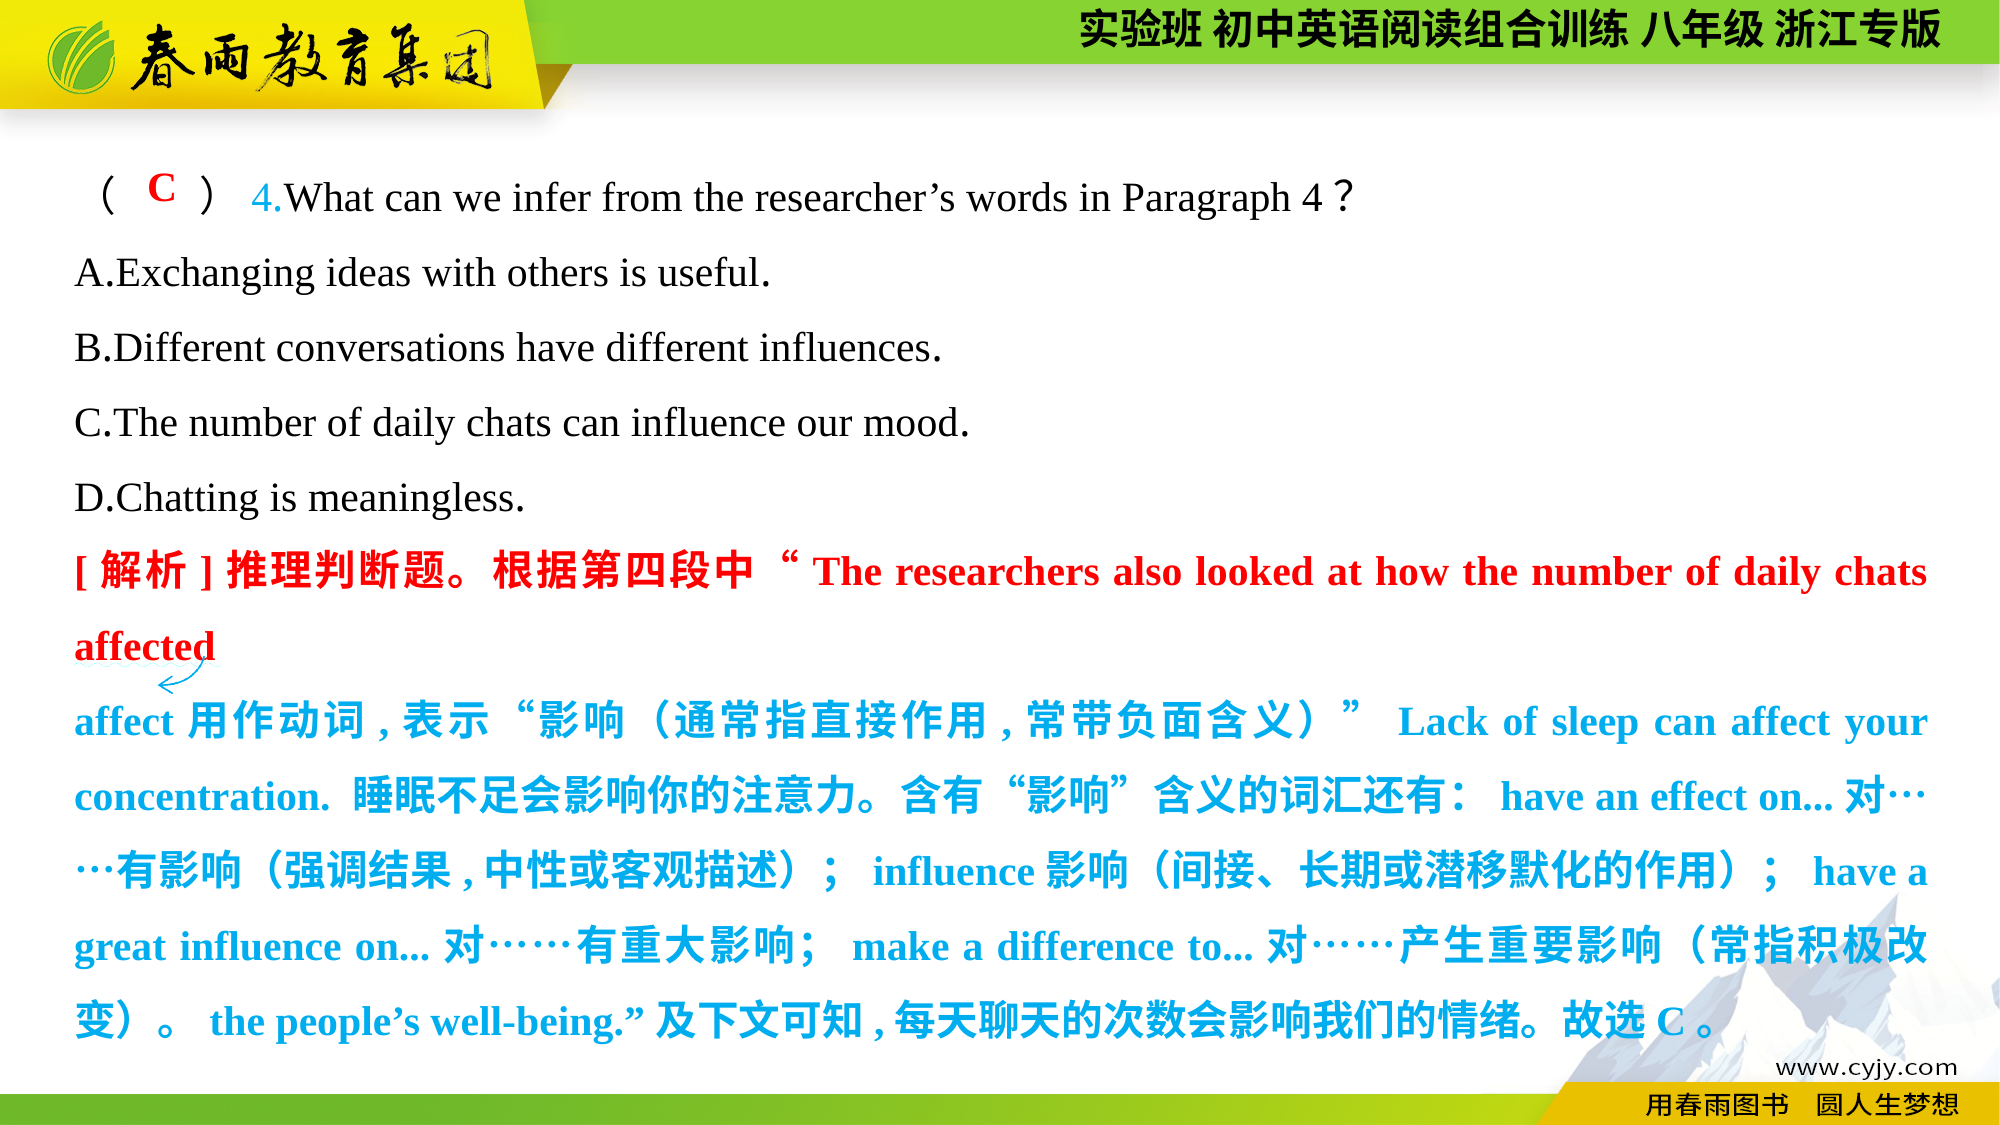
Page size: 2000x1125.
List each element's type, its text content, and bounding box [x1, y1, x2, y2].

picture [0, 0, 2000, 1125]
text_box C [132, 152, 193, 218]
list （ ）4.What can we infer from the researcher’s words in Paragraph 4？ A.Exchanging ideas with others is useful. B.Different conversations have different influences. C.The number of daily chats can influence our mood. D.Chatting is meaningless. [59, 137, 1944, 511]
text_box [解析]推理判断题。根据第四段中“The researchers also looked at how the number of daily chats affected affect用作动词,表示“影响（通常指直接作用,常带负面含义）”Lack of sleep can affect your concentration. 睡眠不足会影响你的注意力。含有“影响”含义的词汇还有：have an effect on...对……有影响（强调结果,中性或客观描述）；influence影响（间接、长期或潜移默化的作用）；have a great influence on...对……有重大影响；make a difference to...对……产生重要影响（常指积极改变）。the people’s well-being.”及下文可知,每天聊天的次数会影响我们的情绪。故选C。 [59, 511, 1944, 1052]
